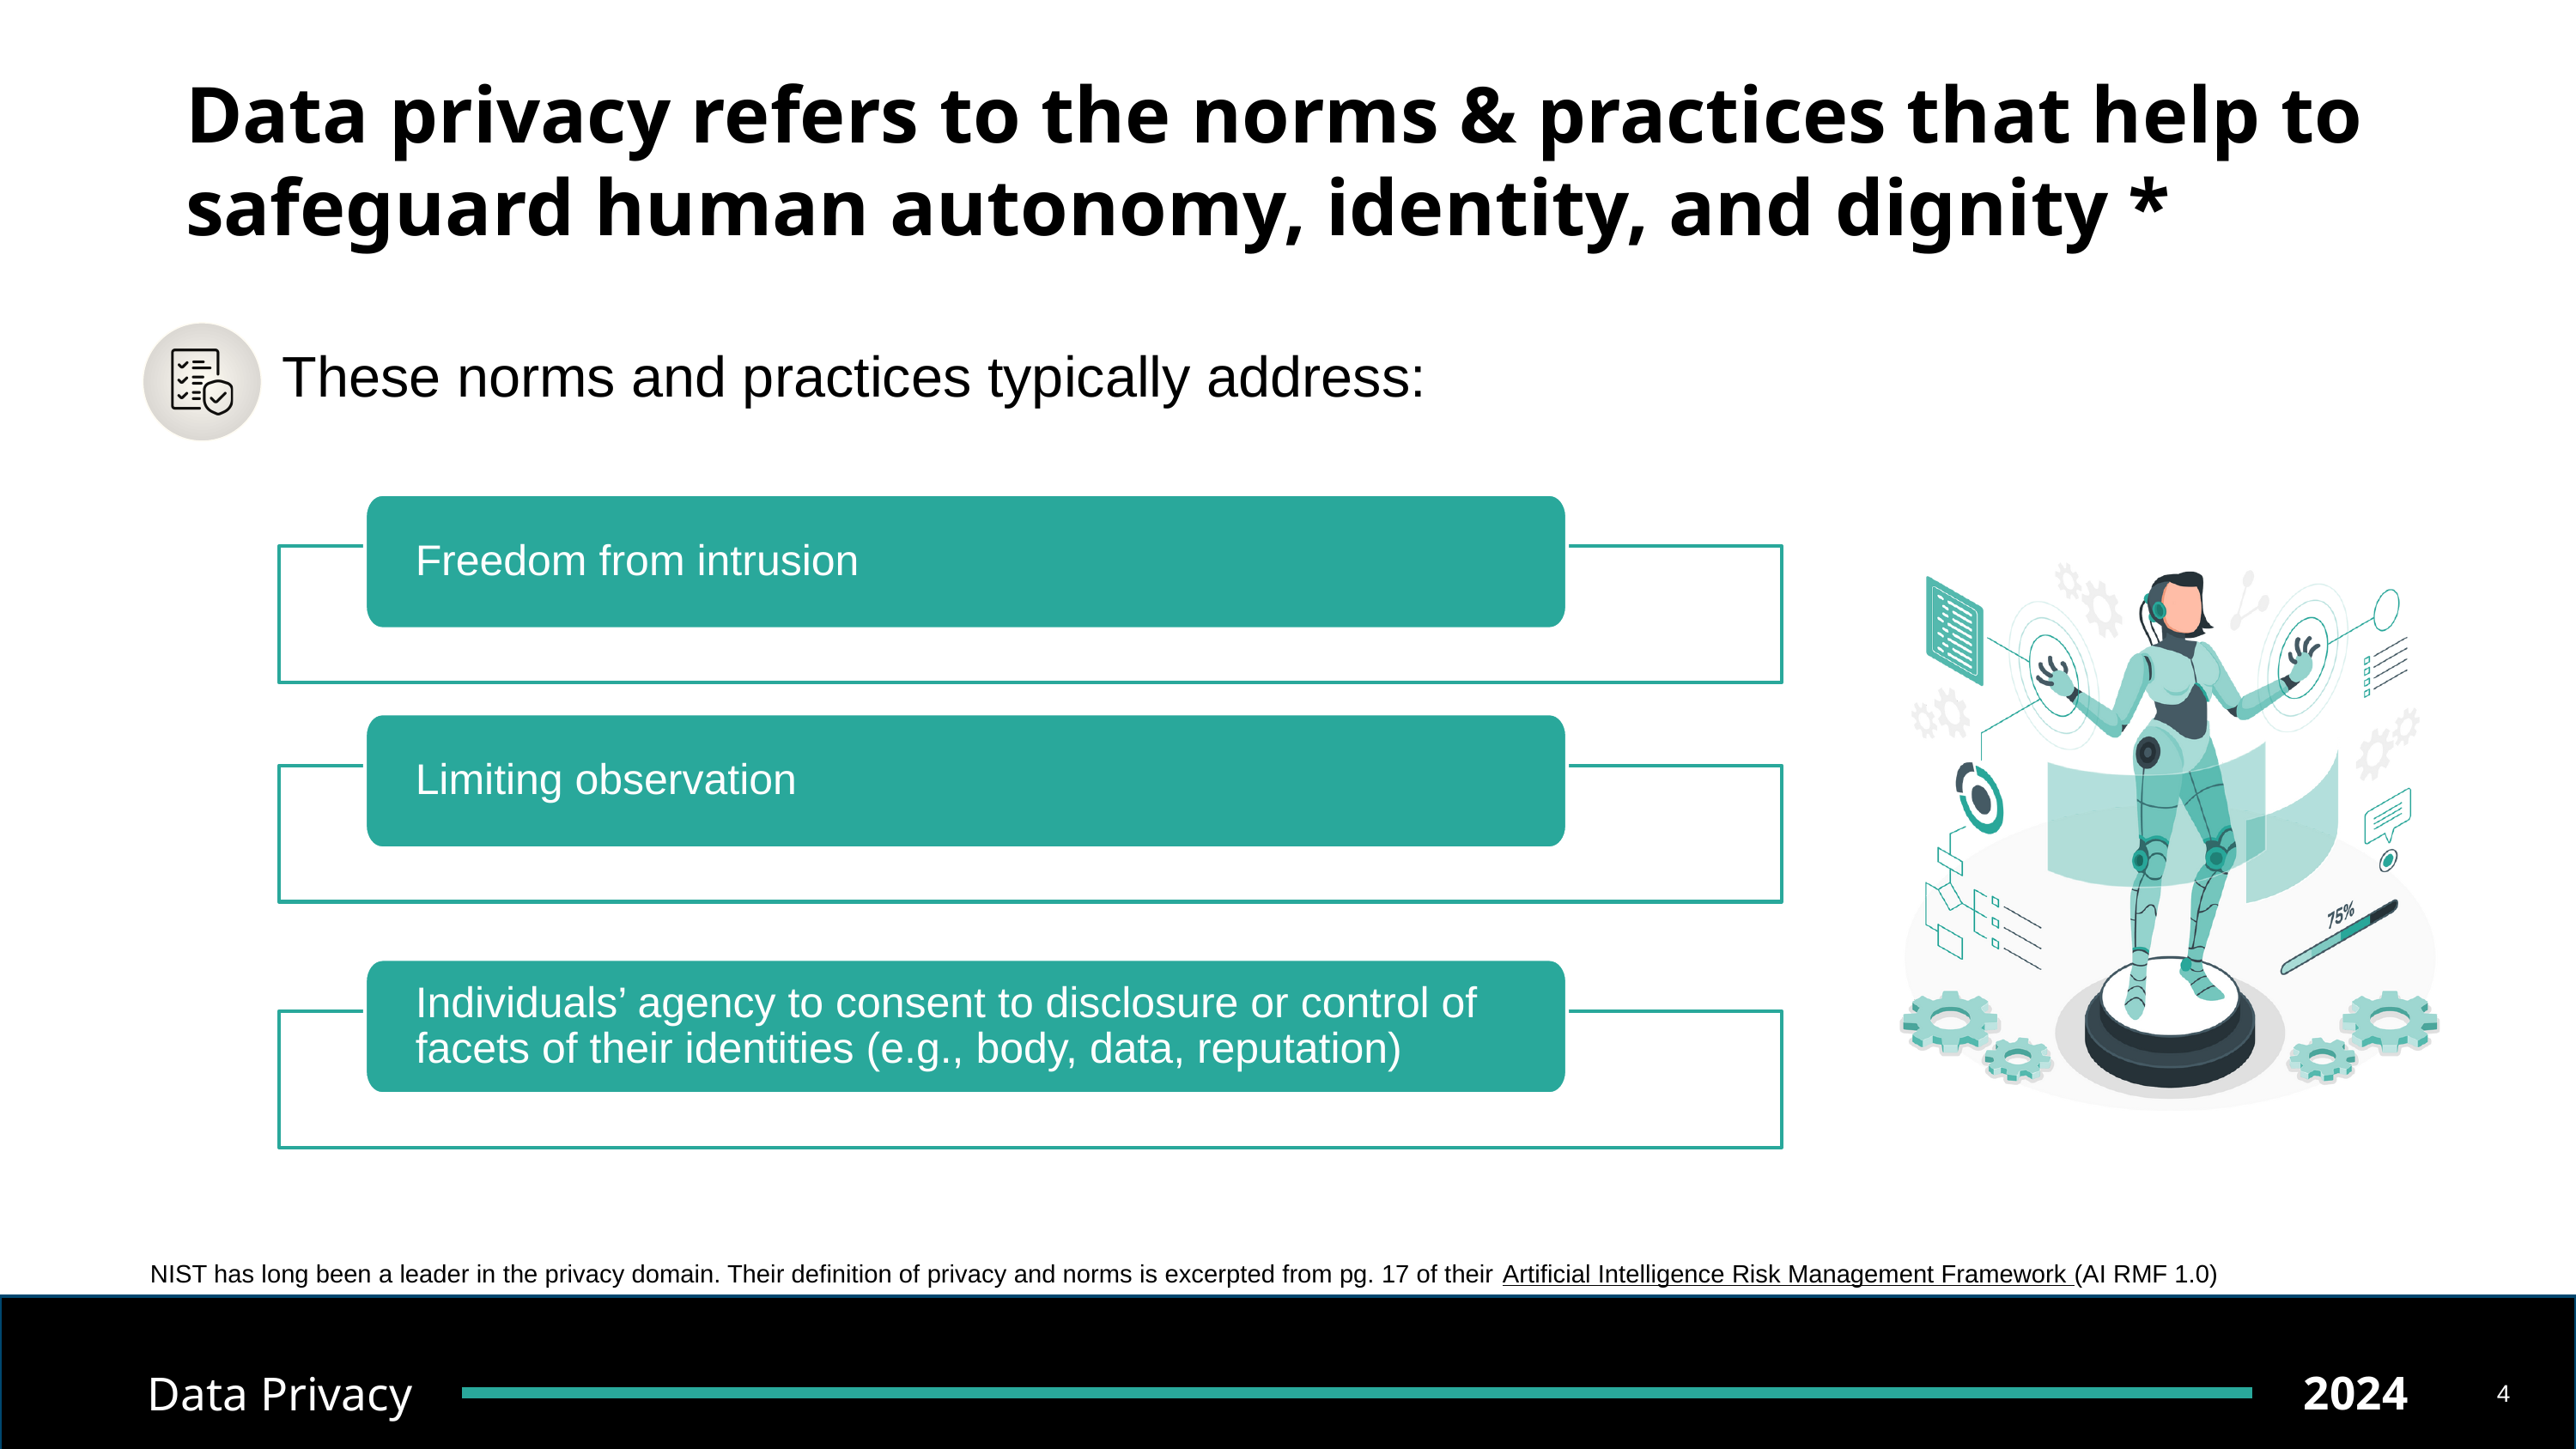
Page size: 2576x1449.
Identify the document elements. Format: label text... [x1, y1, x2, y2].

text_box [277, 1009, 1783, 1149]
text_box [143, 322, 262, 442]
text_box [1899, 562, 2440, 1111]
list These norms and practices typically address: [178, 332, 1468, 1256]
text_box Limiting observation [362, 712, 1570, 851]
text_box Individuals’ agency to consent to disclosure or control of facets of their identities (e.g., body, data, reputation) [362, 957, 1570, 1096]
text_box [277, 764, 1783, 904]
text_box Freedom from intrusion [362, 492, 1570, 631]
text_box NIST has long been a leader in the privacy domain. Their definition of privacy and norms is excerpted from pg. 17 of their Artificial Intelligence Risk Management Framework (AI RMF 1.0) [149, 1256, 2412, 1288]
title Data privacy refers to the norms & practices that help to safeguard human autonomy, identity, and dignity * [178, 37, 2398, 279]
text_box [277, 544, 1783, 684]
